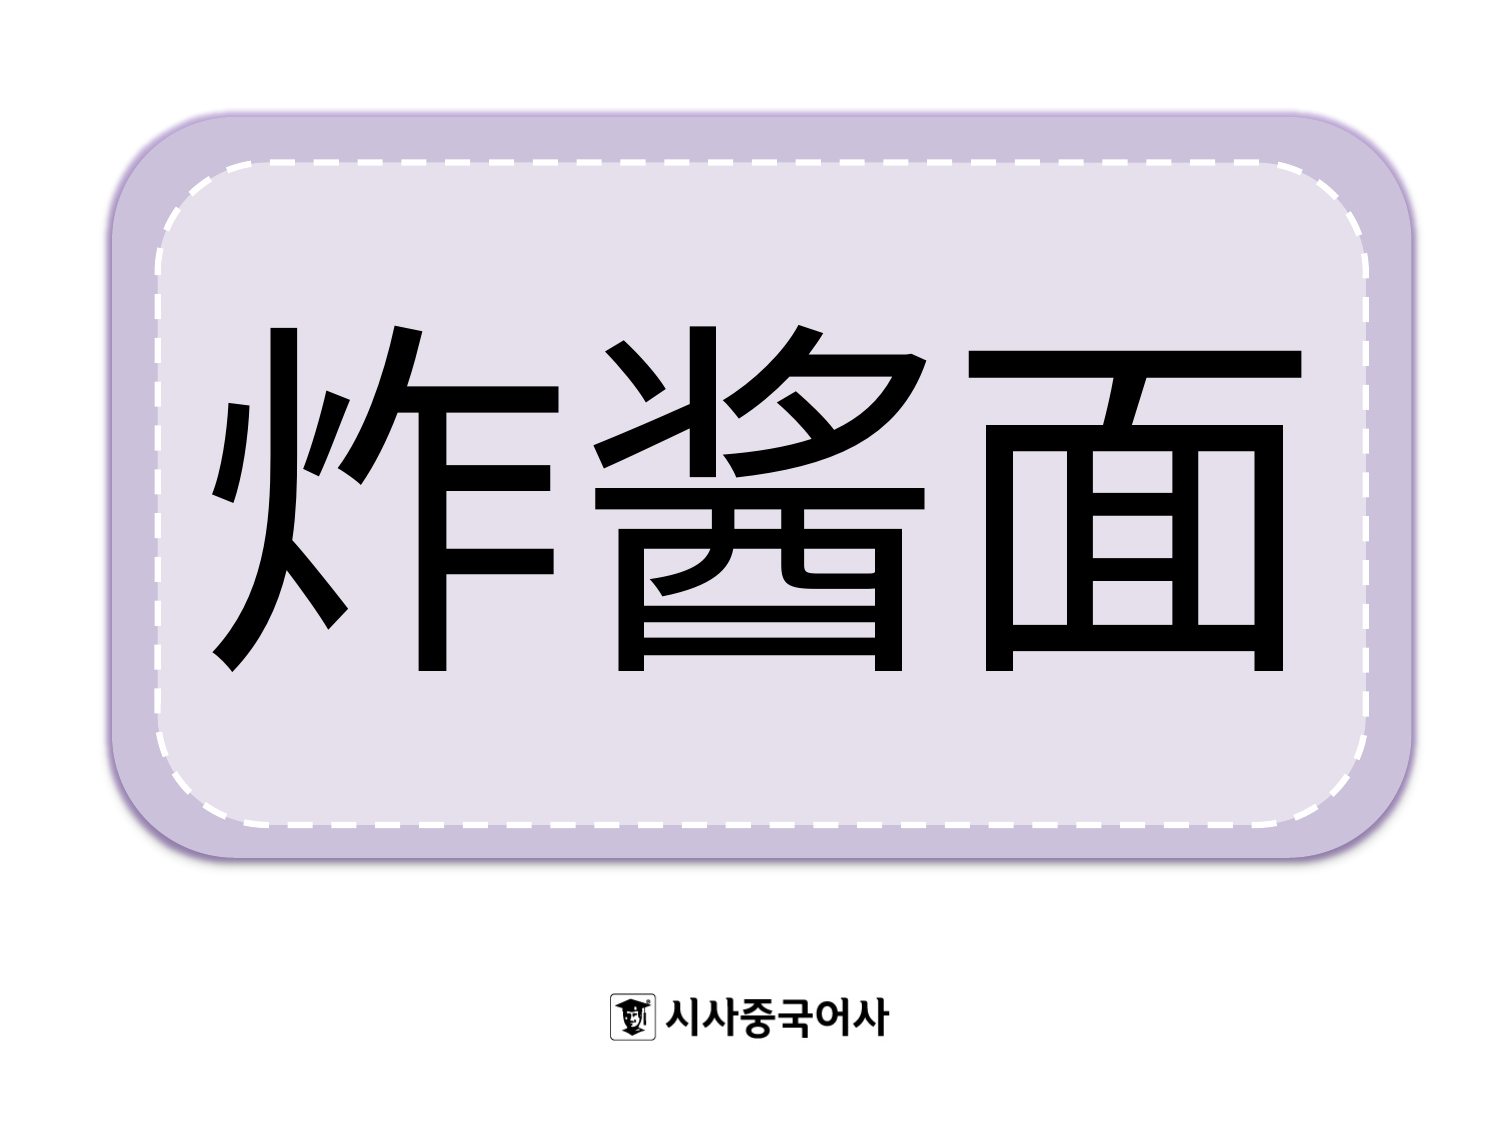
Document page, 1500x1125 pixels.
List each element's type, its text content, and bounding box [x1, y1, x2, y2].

text_box [162, 160, 1371, 824]
text_box 炸酱面 [156, 101, 1365, 765]
picture [602, 987, 898, 1047]
